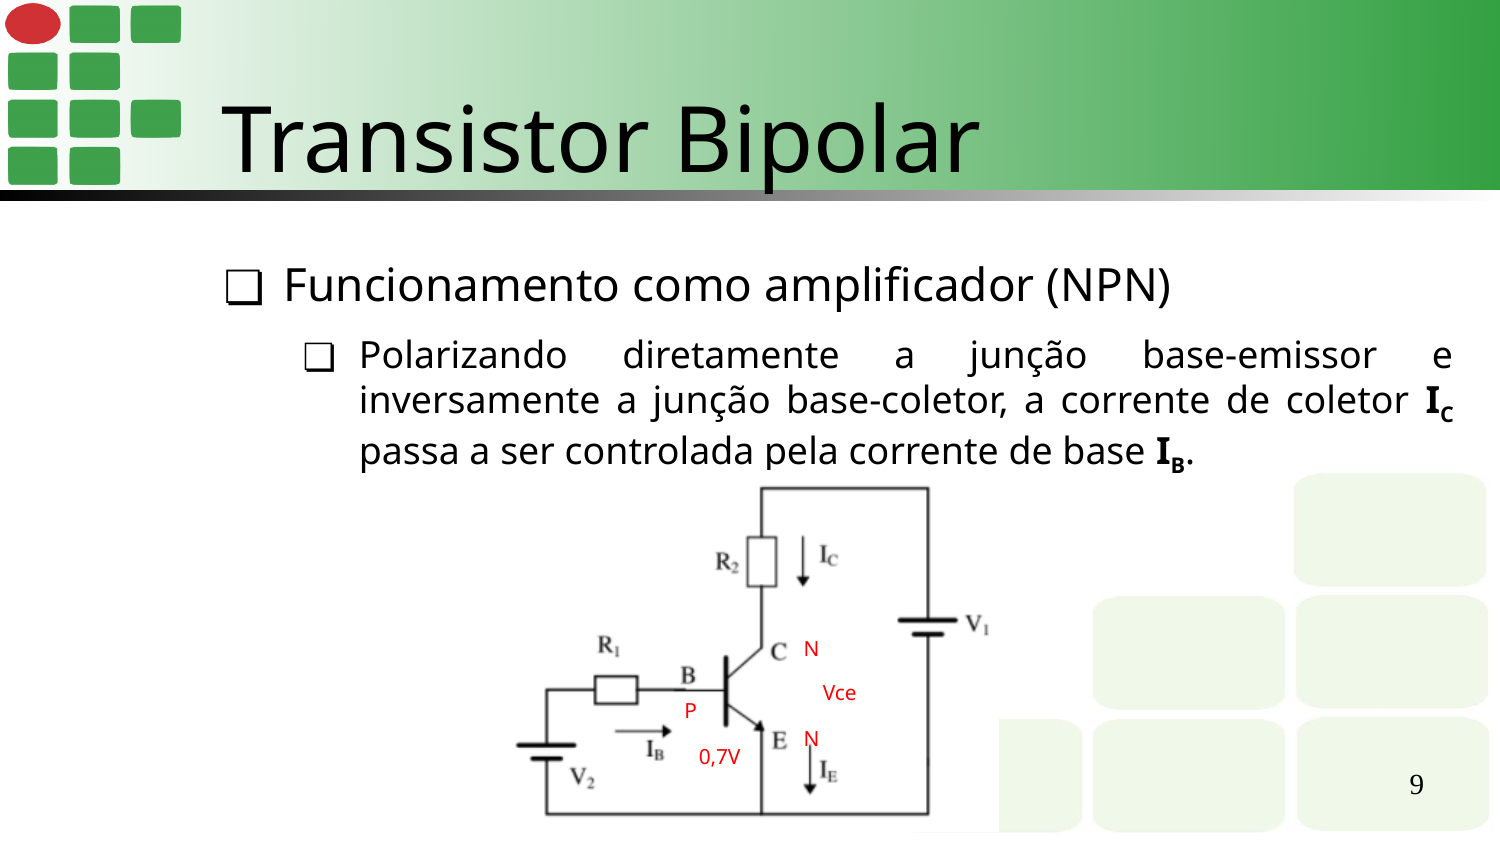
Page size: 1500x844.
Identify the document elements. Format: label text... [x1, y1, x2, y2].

slide_number ‹#› [1075, 768, 1425, 827]
text_box Funcionamento como amplificador (NPN) [193, 248, 1469, 323]
picture [5, 3, 181, 185]
text_box Polarizando diretamente a junção base-emissor e inversamente a junção base-coletor, a corrente de coletor IC passa a ser controlada pela corrente de base IB. [193, 323, 1469, 471]
picture [501, 441, 1495, 835]
text_box Transistor Bipolar [206, 26, 1468, 207]
